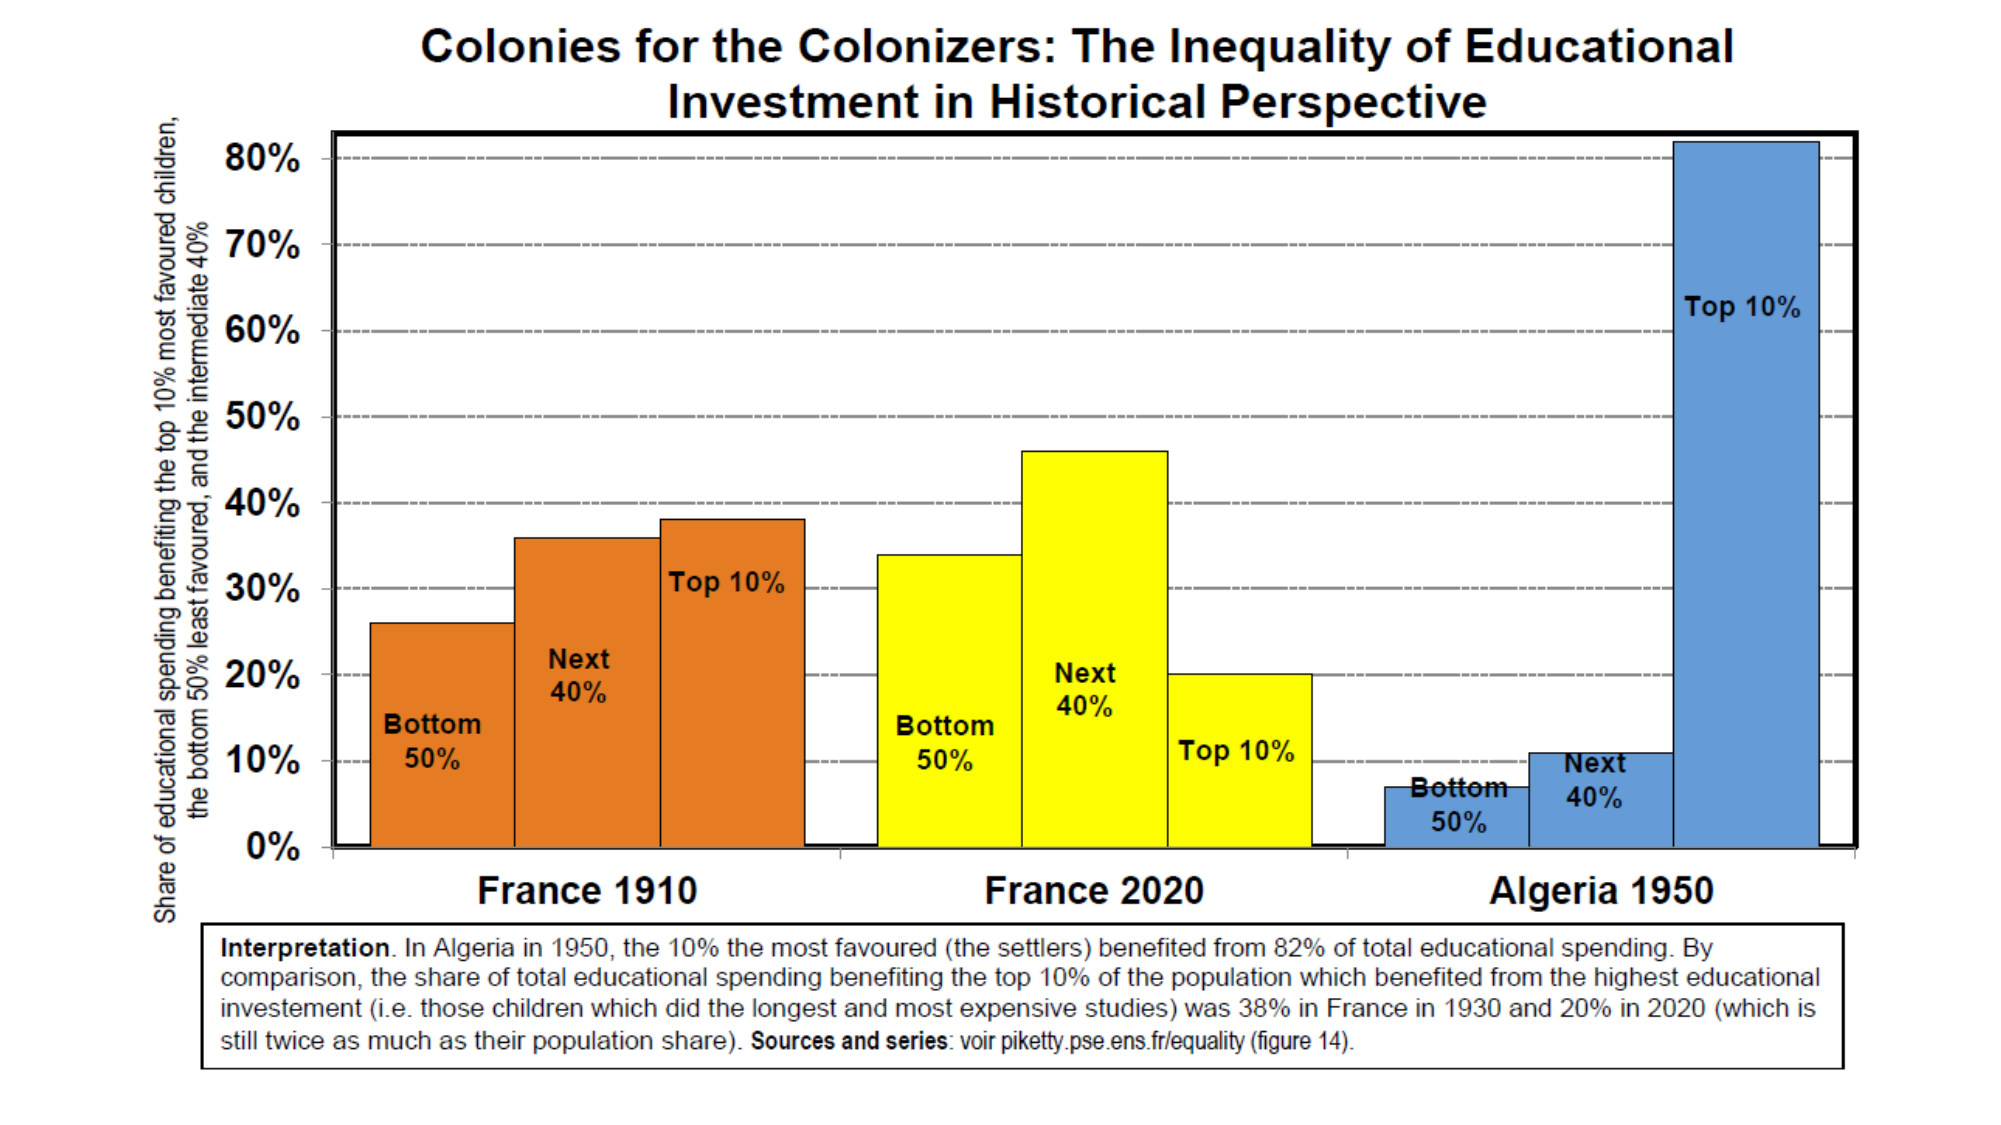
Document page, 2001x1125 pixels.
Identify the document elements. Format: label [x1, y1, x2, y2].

picture [100, 0, 1900, 1125]
